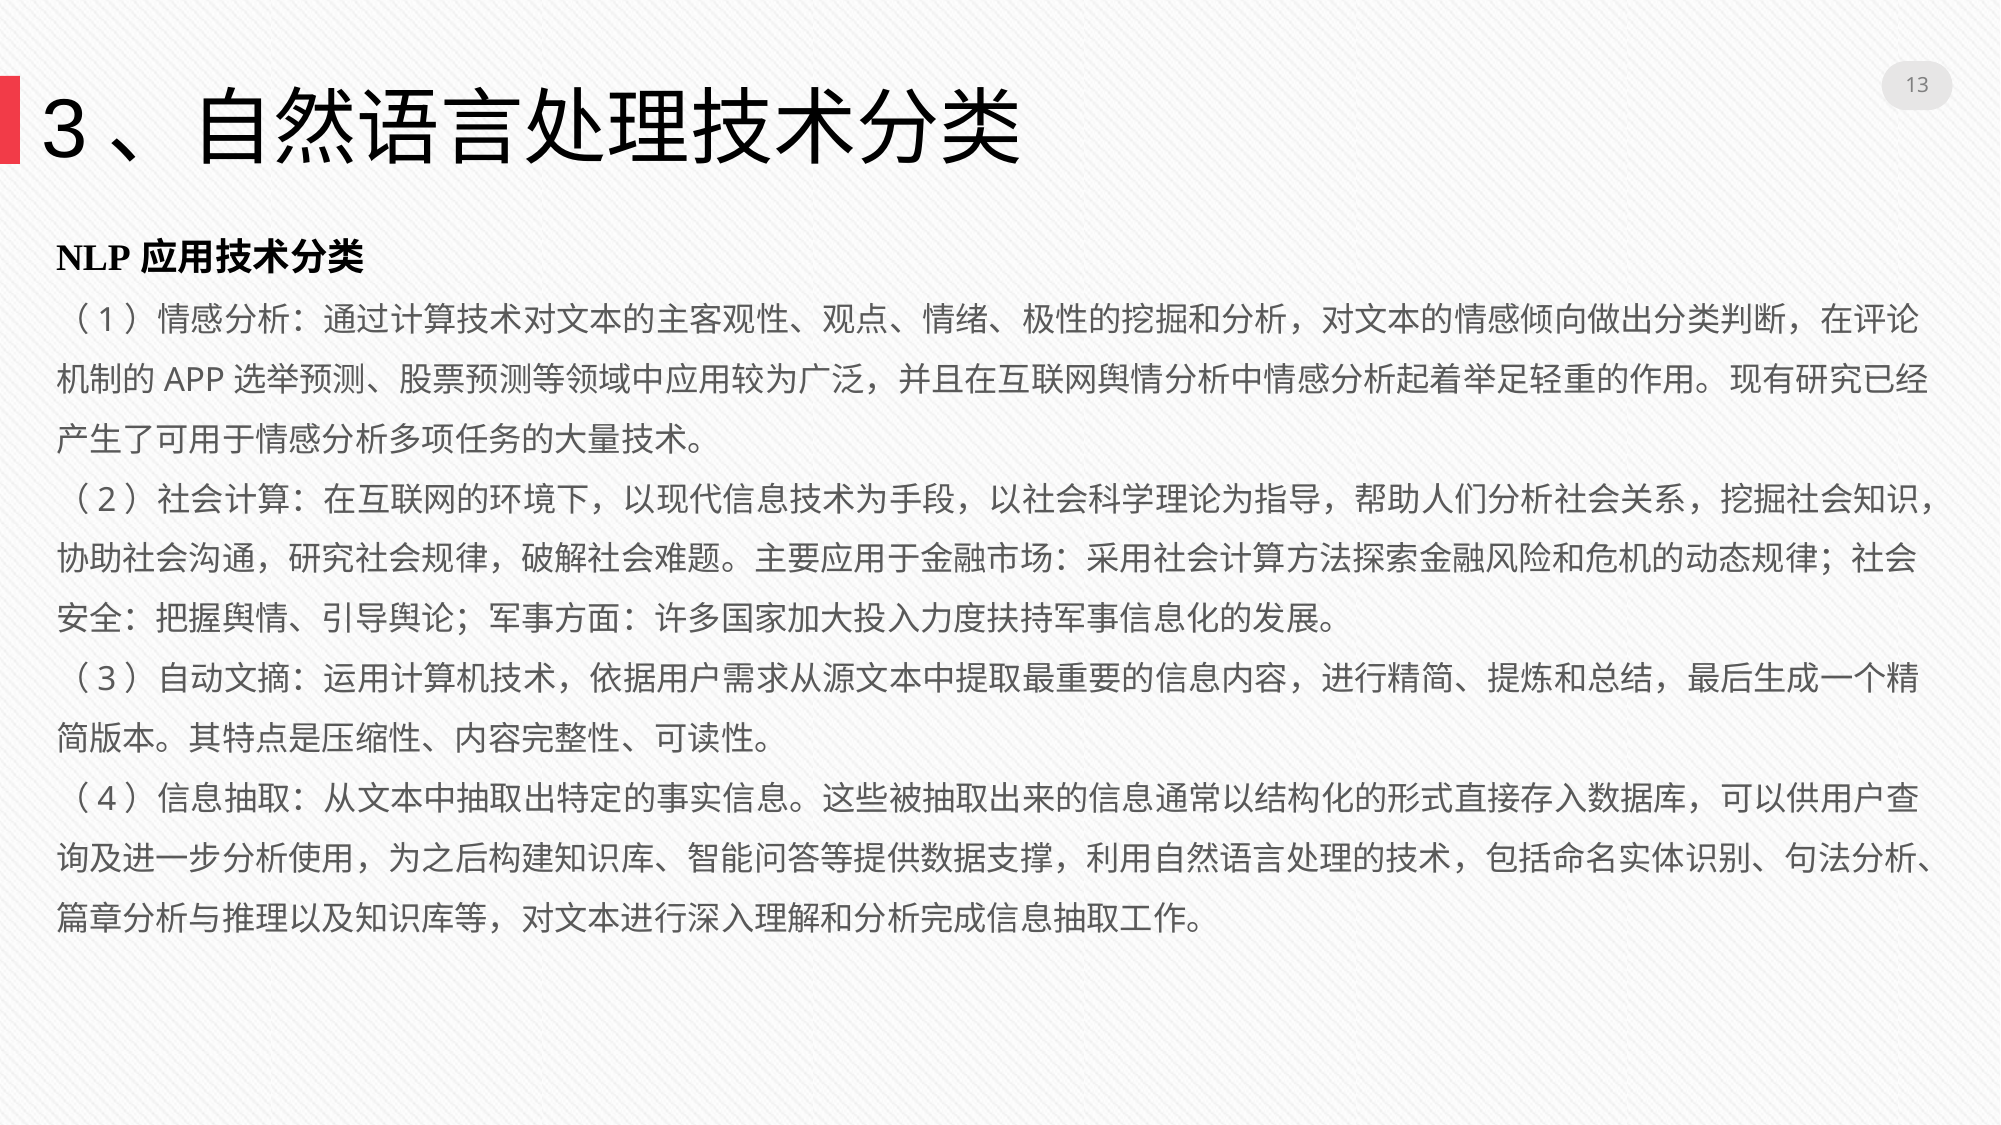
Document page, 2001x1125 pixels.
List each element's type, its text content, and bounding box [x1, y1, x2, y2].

picture [0, 0, 2001, 1125]
slide_number 13 [1881, 53, 1953, 118]
list 3、自然语言处理技术分类 [41, 75, 1836, 186]
text_box NLP应用技术分类 （1）情感分析：通过计算技术对文本的主客观性、观点、情绪、极性的挖掘和分析，对文本的情感倾向做出分类判断，在评论机制的APP选举预测、股票预测等领域中应用较为广泛，并且在互联网舆情分析中情感分析起着举足轻重的作用。现有研究已经产生了可用于情感分析多项任务的大量技术。 （2）社会计算：在互联网的环境下，以现代信息技术为手段，以社会科学理论为指导，帮助人们分析社会关系，挖掘社会知识，协助社会沟通，研究社会规律，破解社会难题。主要应用于金融市场：采用社会计算方法探索金融风险和危机的动态规律；社会安全：把握舆情、引导舆论；军事方面：许多国家加大投入力度扶持军事信息化的发展。 （3）自动文摘：运用计算机技术，依据用户需求从源文本中提取最重要的信息内容，进行精简、提炼和总结，最后生成一个精简版本。其特点是压缩性、内容完整性、可读性。 （4）信息抽取：从文本中抽取出特定的事实信息。这些被抽取出来的信息通常以结构化的形式直接存入数据库，可以供用户查询及进一步分析使用，为之后构建知识库、智能问答等提供数据支撑，利用自然语言处理的技术，包括命名实体识别、句法分析、篇章分析与推理以及知识库等，对文本进行深入理解和分析完成信息抽取工作。 [41, 203, 1953, 1004]
